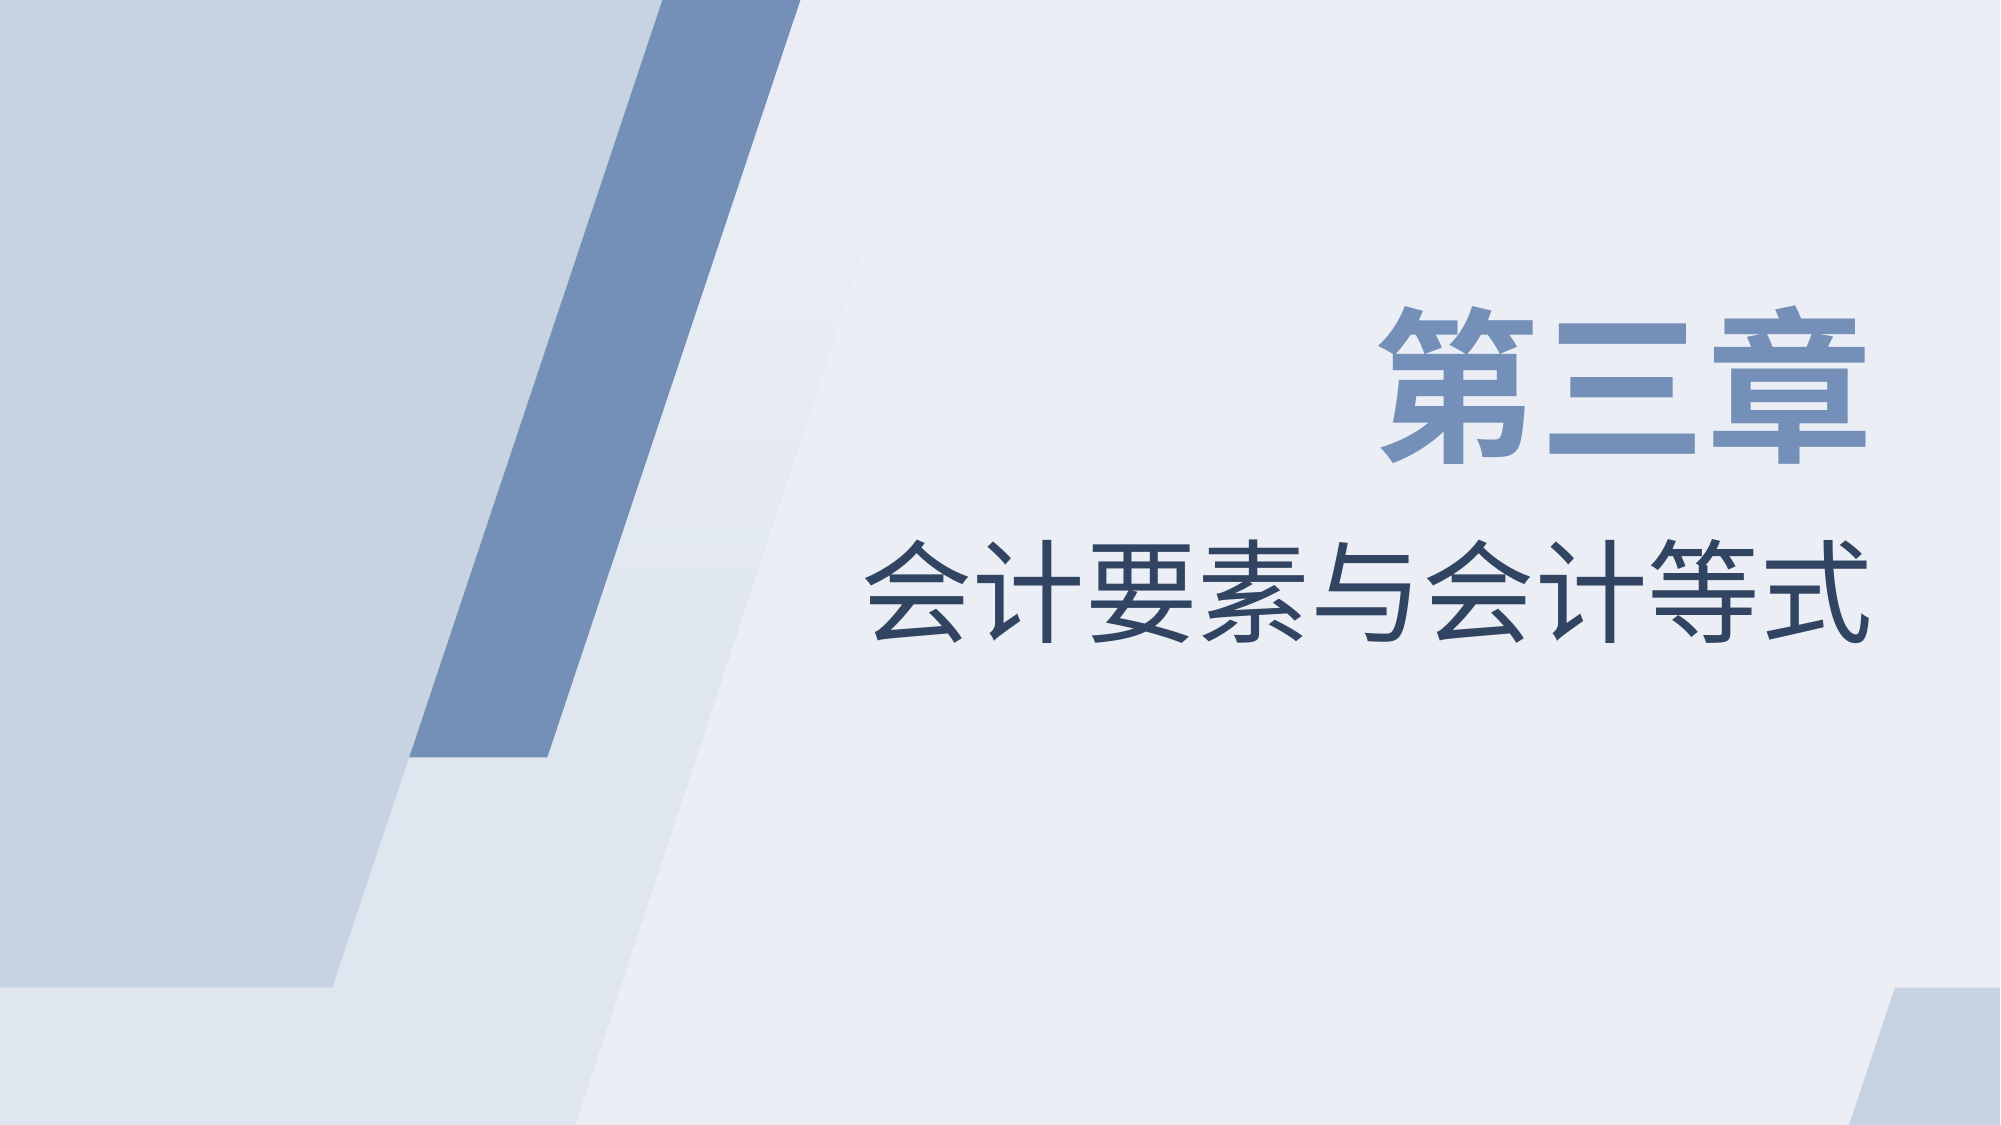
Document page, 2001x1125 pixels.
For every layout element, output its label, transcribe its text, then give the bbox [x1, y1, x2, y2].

list 第三章 [880, 212, 1873, 483]
title 会计要素与会计等式 [839, 522, 1873, 854]
